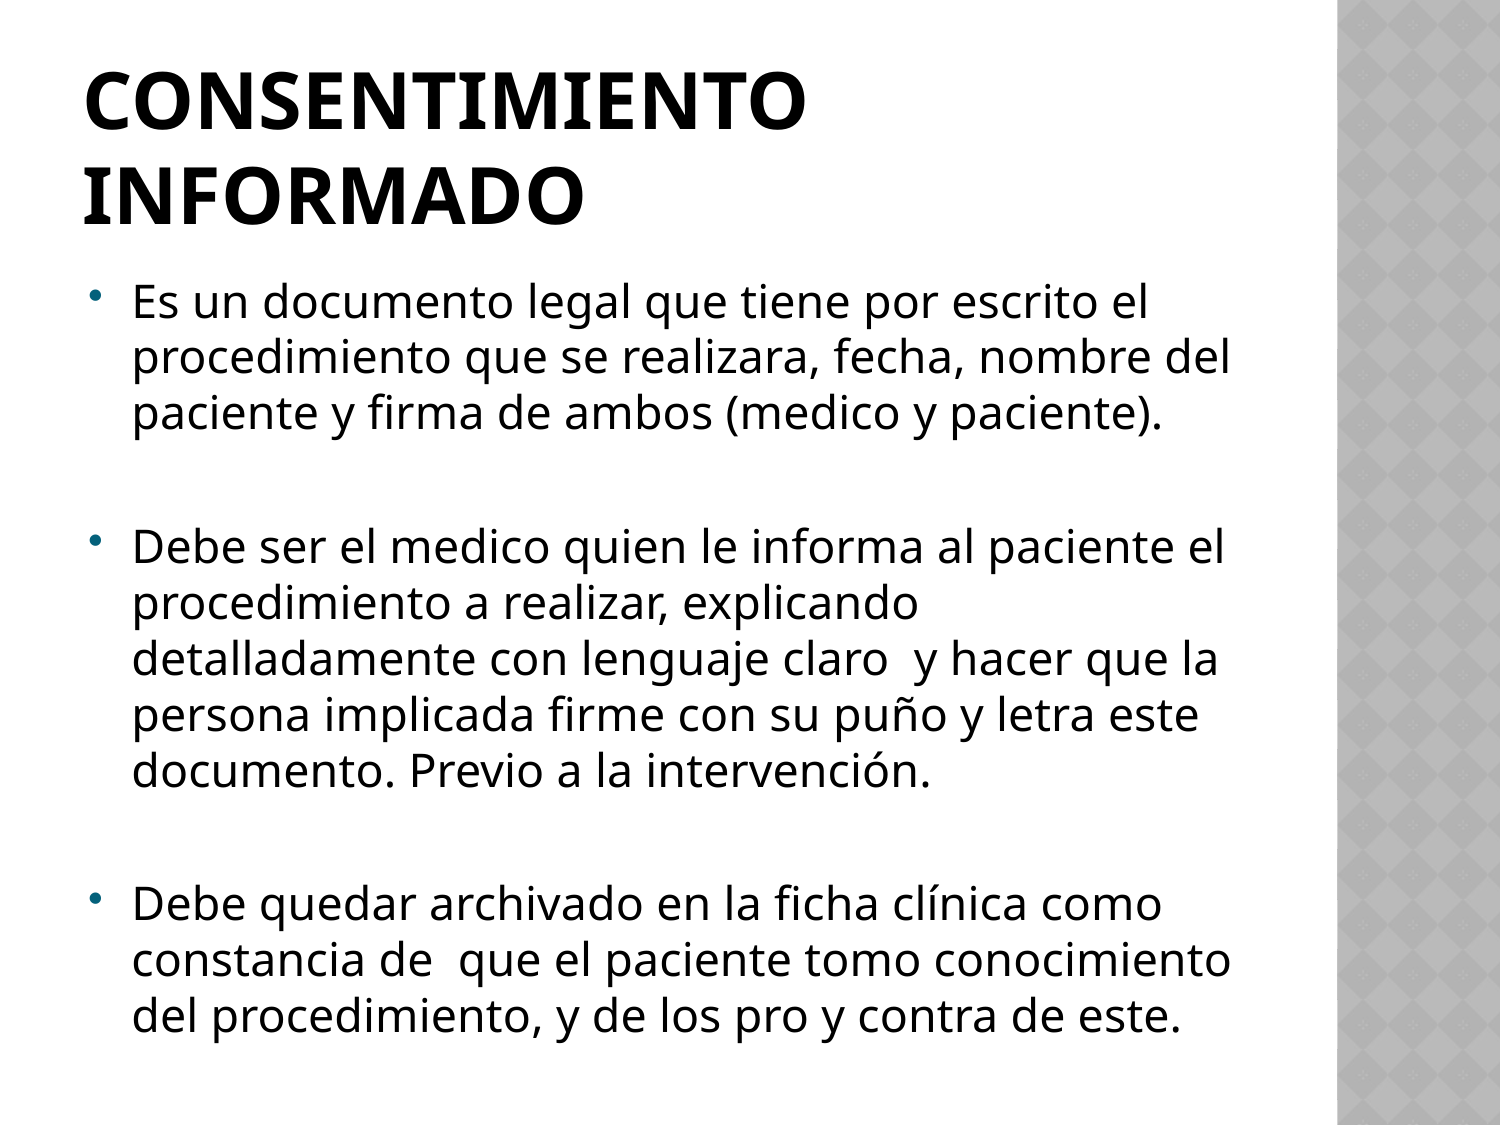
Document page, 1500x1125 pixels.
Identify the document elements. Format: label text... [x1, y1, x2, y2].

title Consentimiento informado [75, 52, 1263, 240]
list Es un documento legal que tiene por escrito el procedimiento que se realizara, fecha, nombre del paciente y firma de ambos (medico y paciente). Debe ser el medico quien le informa al paciente el procedimiento a realizar, explicando detalladamente con lenguaje claro y hacer que la persona implicada firme con su puño y letra este documento. Previo a la intervención. Debe quedar archivado en la ficha clínica como constancia de que el paciente tomo conocimiento del procedimiento, y de los pro y contra de este. [75, 264, 1263, 1059]
